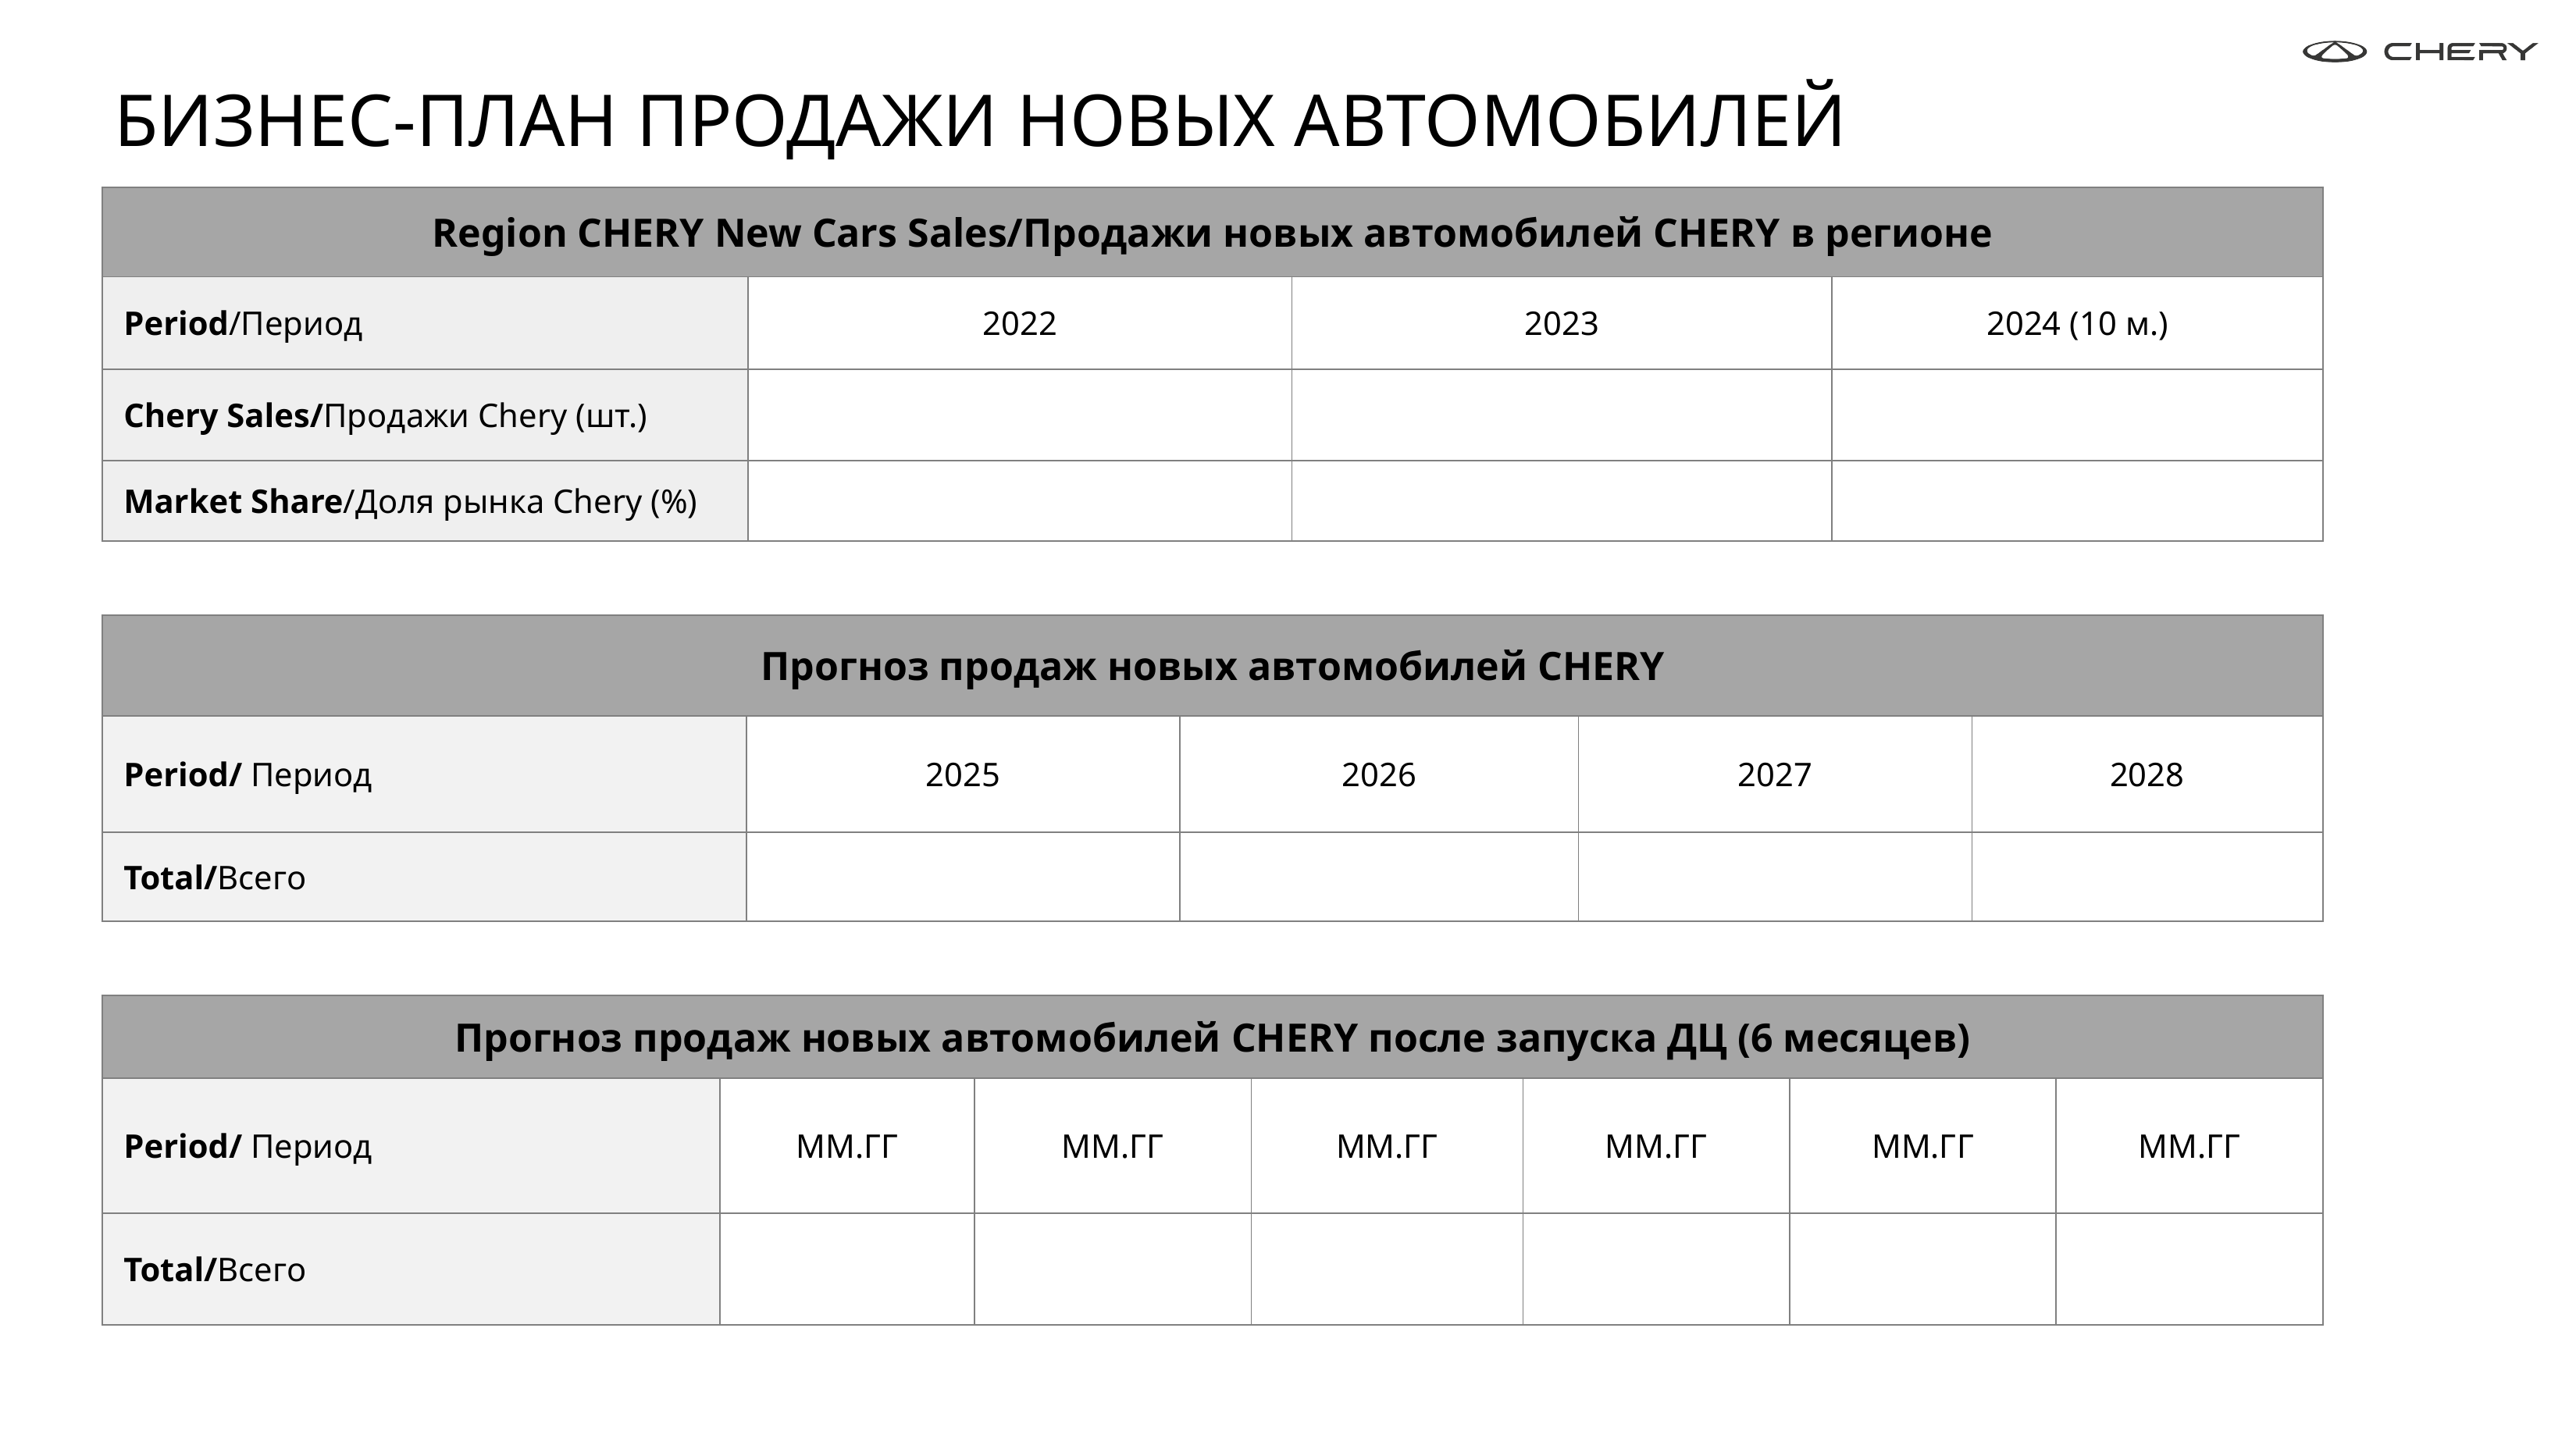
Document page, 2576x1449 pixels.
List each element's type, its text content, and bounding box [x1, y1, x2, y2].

table_cell [721, 1214, 974, 1324]
table_cell [1833, 370, 2322, 460]
table_cell 2028 [1972, 717, 2322, 831]
table_cell 2023 [1292, 277, 1831, 368]
table_cell 2025 [747, 717, 1179, 831]
table_cell 2022 [749, 277, 1292, 368]
table_cell Total/Всего [103, 833, 746, 920]
table_cell 2027 [1579, 717, 1972, 831]
picture [2303, 41, 2539, 62]
table_cell ММ.ГГ [1523, 1079, 1789, 1212]
table_cell Period/Период [103, 277, 747, 368]
table_cell [1292, 370, 1831, 460]
table_cell ММ.ГГ [975, 1079, 1251, 1212]
table_cell Total/Всего [103, 1214, 719, 1324]
table_cell [1292, 461, 1831, 540]
table_cell Period/ Период [103, 1079, 719, 1212]
table_cell Chery Sales/Продажи Chery (шт.) [103, 370, 747, 460]
table_cell Period/ Период [103, 717, 746, 831]
table_cell [1833, 461, 2322, 540]
table_cell [975, 1214, 1251, 1324]
table_cell ММ.ГГ [1790, 1079, 2055, 1212]
table_cell [749, 370, 1292, 460]
table_cell ММ.ГГ [1252, 1079, 1523, 1212]
table_cell [1252, 1214, 1523, 1324]
table_cell [2057, 1214, 2322, 1324]
table_cell [1523, 1214, 1789, 1324]
table_header Прогноз продаж новых автомобилей CHERY после запуска ДЦ (6 месяцев) [103, 996, 2322, 1077]
table_cell [1790, 1214, 2055, 1324]
table_header Прогноз продаж новых автомобилей CHERY [103, 616, 2322, 715]
table_header Region CHERY New Cars Sales/Продажи новых автомобилей CHERY в регионе [103, 188, 2322, 276]
table_cell [747, 833, 1179, 920]
table_cell [1972, 833, 2322, 920]
table_cell 2024 (10 м.) [1833, 277, 2322, 368]
title БИЗНЕС-ПЛАН ПРОДАЖИ НОВЫХ АВТОМОБИЛЕЙ [102, 68, 2563, 179]
table_cell [749, 461, 1292, 540]
table_cell ММ.ГГ [721, 1079, 974, 1212]
table_cell [1181, 833, 1578, 920]
table_cell Market Share/Доля рынка Chery (%) [103, 461, 747, 540]
table_cell 2026 [1181, 717, 1578, 831]
table_cell [1579, 833, 1972, 920]
table_cell ММ.ГГ [2057, 1079, 2322, 1212]
